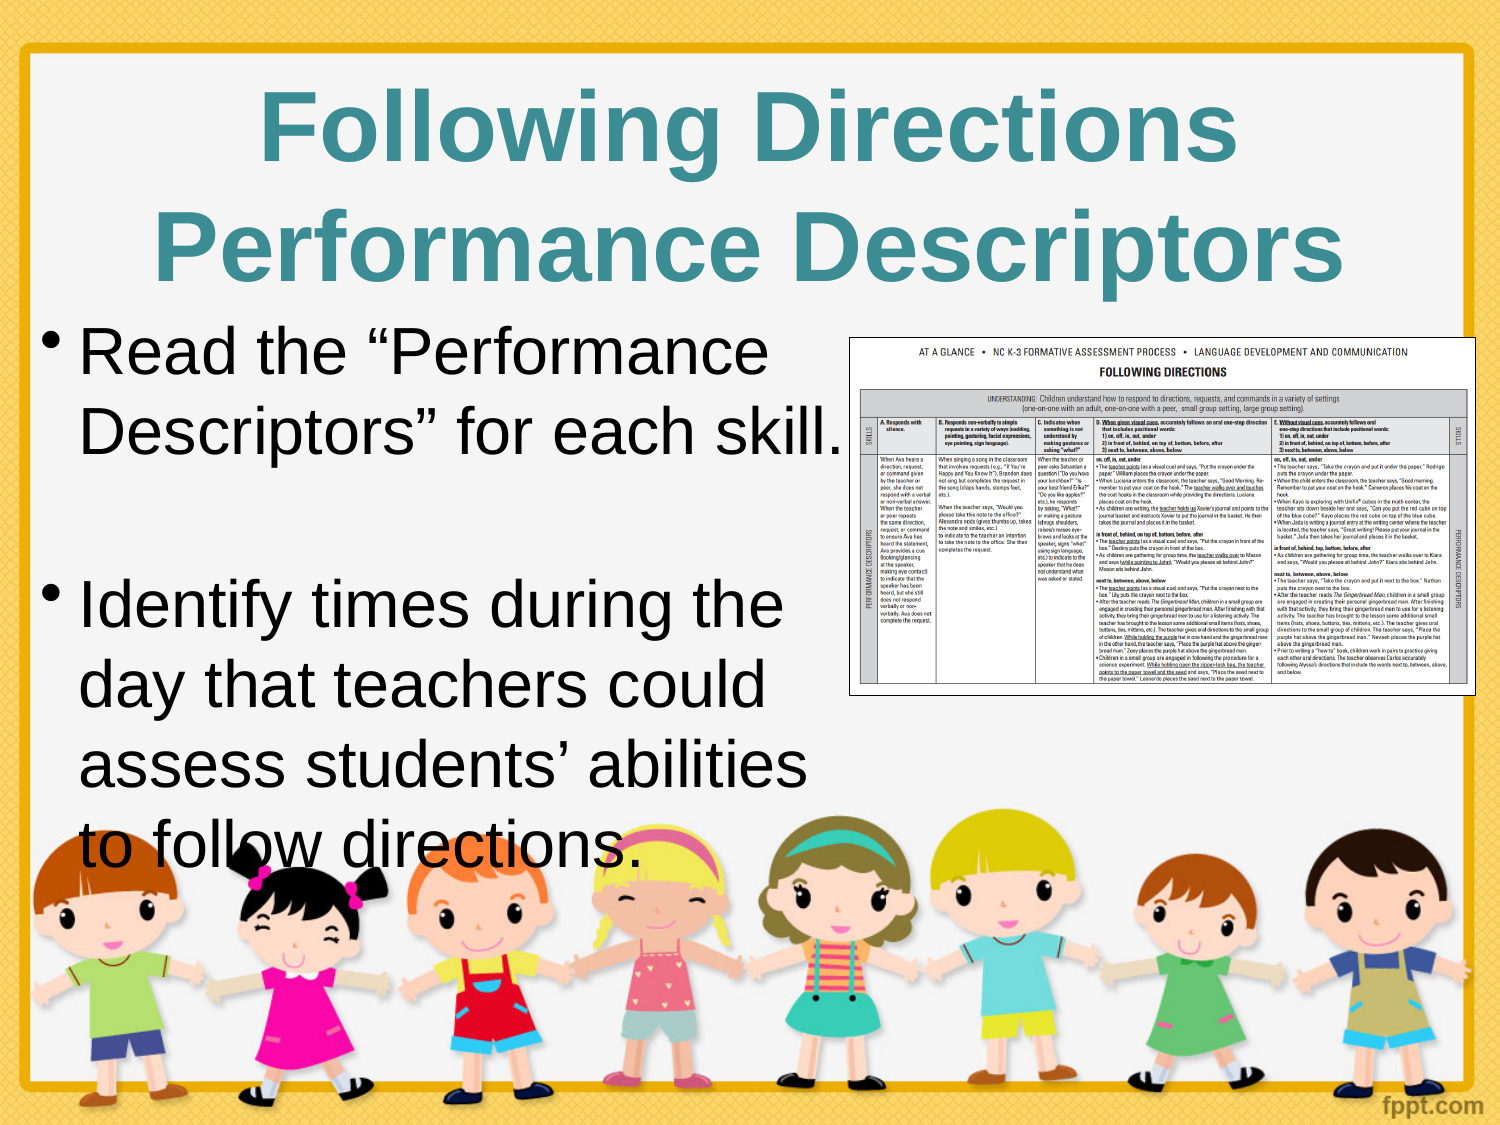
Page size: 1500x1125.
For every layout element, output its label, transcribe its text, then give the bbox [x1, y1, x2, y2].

picture [0, 0, 1500, 1125]
title Following Directions Performance Descriptors [75, 87, 1425, 275]
list Read the “Performance Descriptors” for each skill. Identify times during the day that teachers could assess students’ abilities to follow directions. [24, 299, 888, 993]
